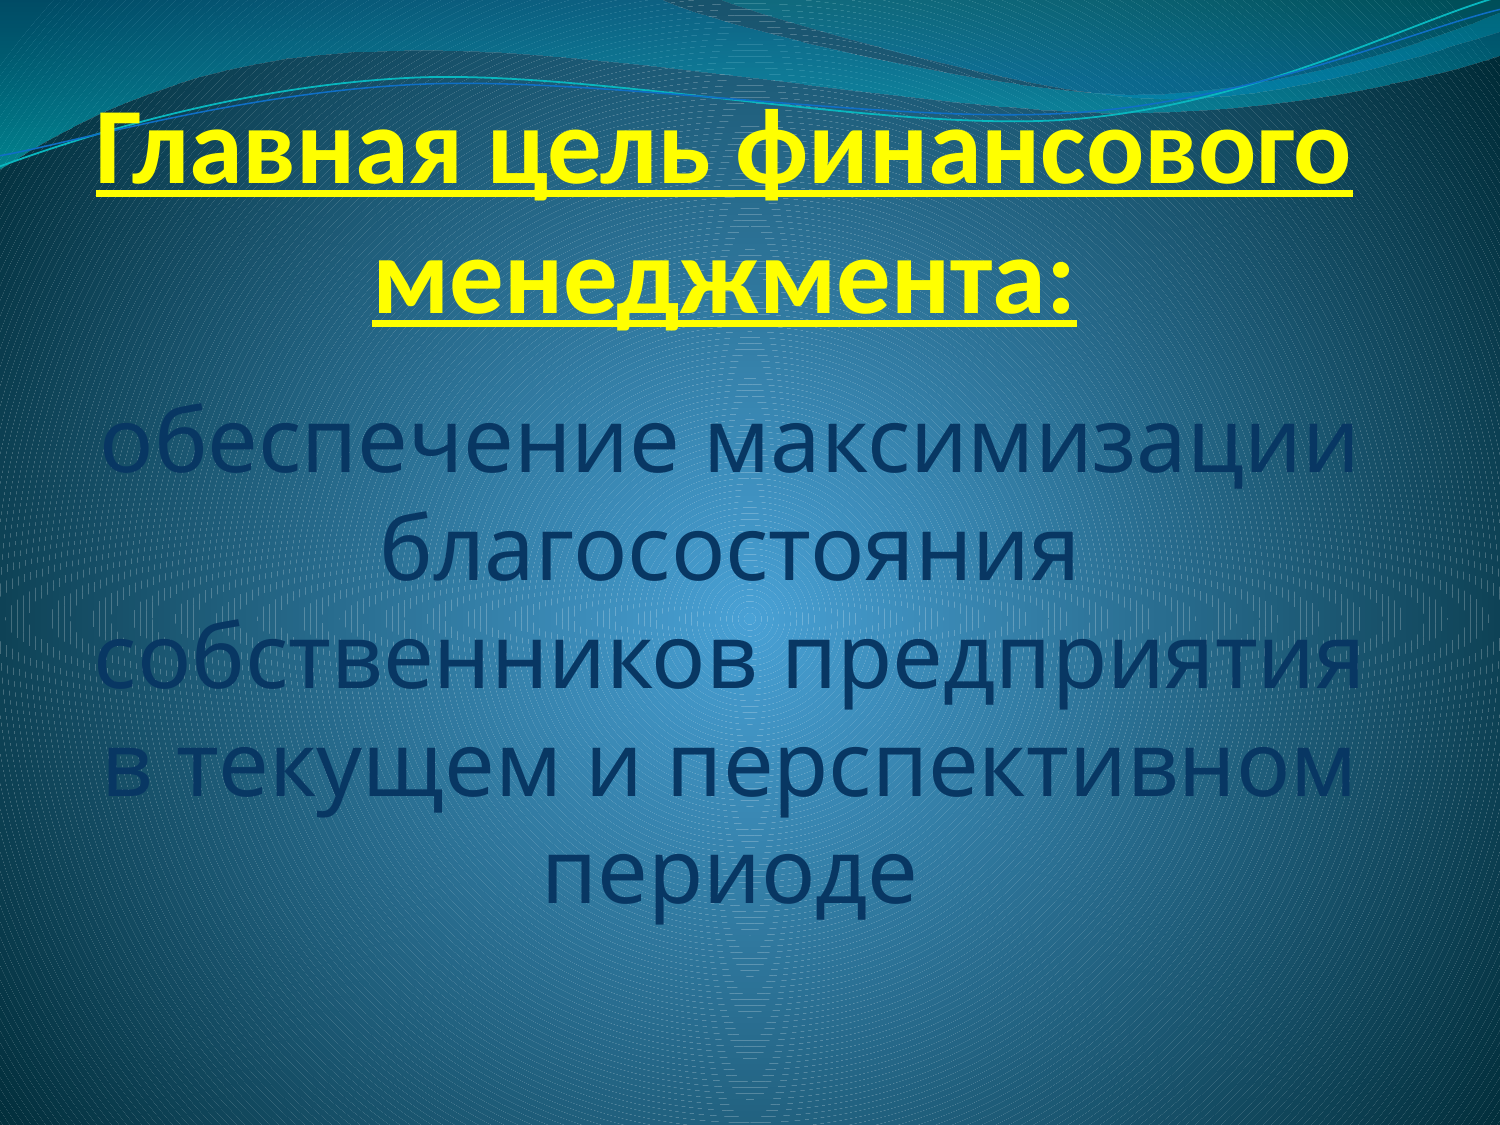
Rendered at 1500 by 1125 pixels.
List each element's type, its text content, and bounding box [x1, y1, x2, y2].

title Главная цель финансового менеджмента: [81, 58, 1371, 336]
subtitle обеспечение максимизации благосостояния собственников предприятия в текущем и перспективном периоде [87, 374, 1377, 1009]
